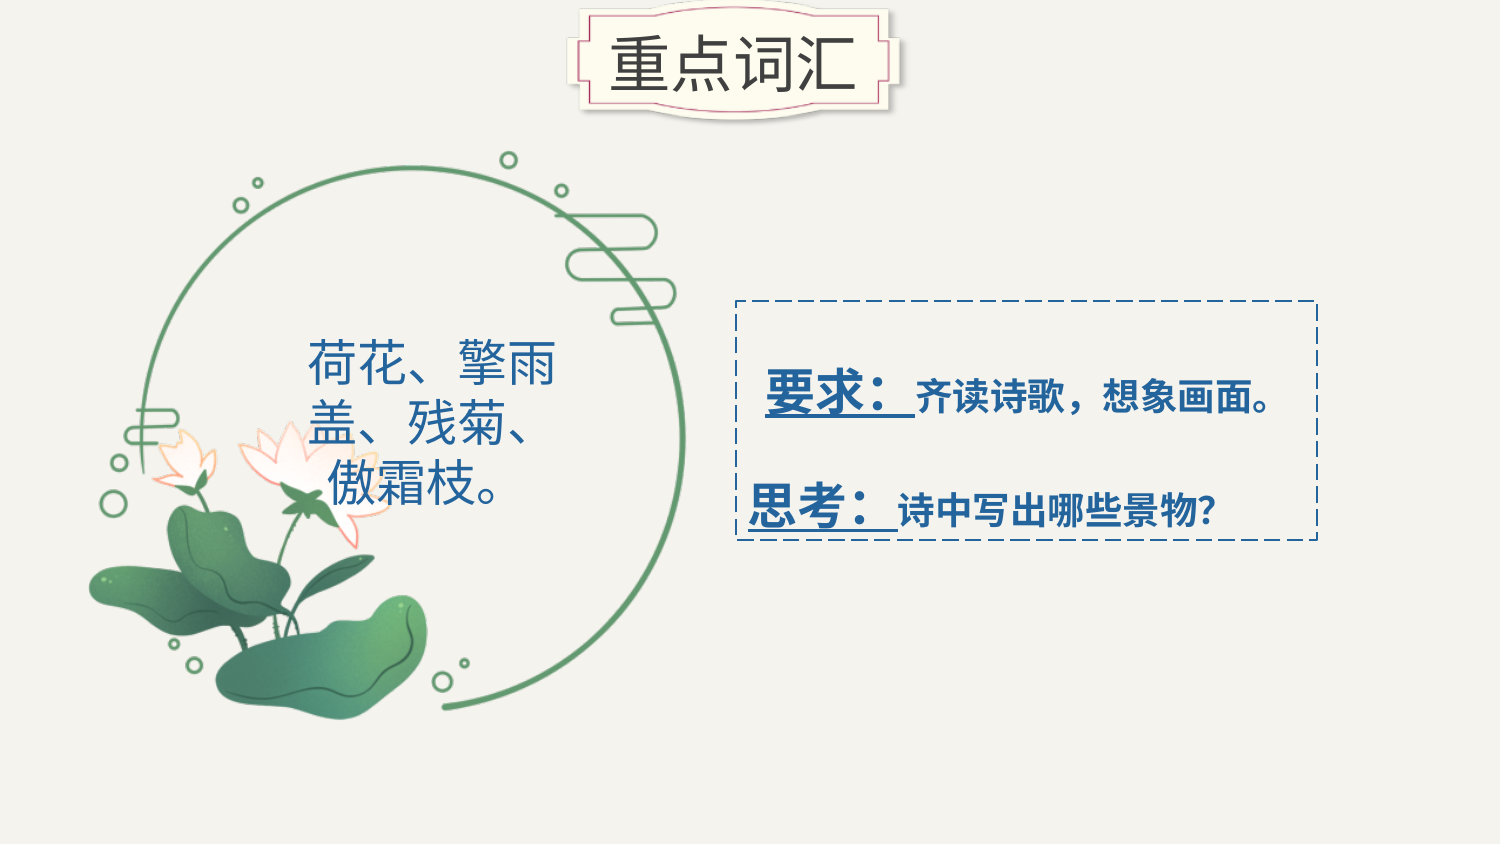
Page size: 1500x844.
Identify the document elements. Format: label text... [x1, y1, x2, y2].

text_box 要求：齐读诗歌，想象画面。 思考：诗中写出哪些景物？ [736, 301, 1318, 541]
picture [74, 0, 919, 754]
